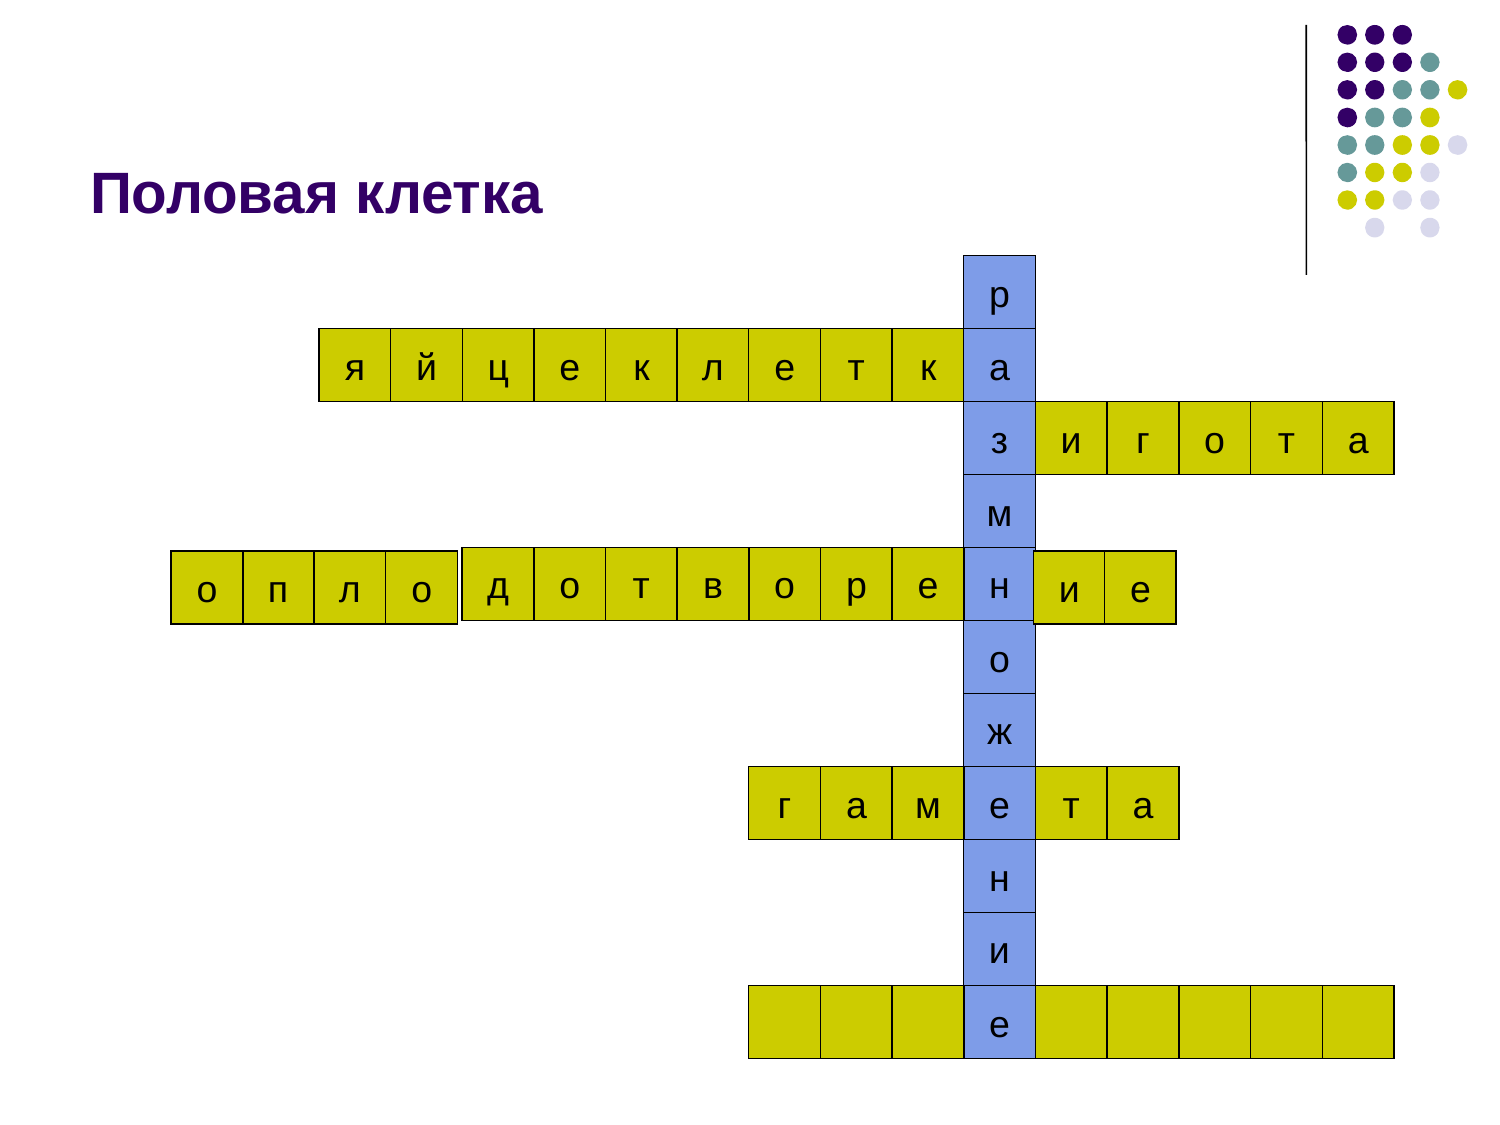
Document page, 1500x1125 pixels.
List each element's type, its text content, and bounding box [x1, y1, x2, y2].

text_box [1035, 401, 1251, 475]
text_box е [965, 985, 1033, 1059]
text_box е [535, 328, 605, 402]
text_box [748, 766, 965, 840]
text_box а [1107, 766, 1179, 840]
text_box т [820, 328, 892, 402]
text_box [241, 550, 458, 625]
text_box к [605, 328, 677, 402]
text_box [751, 547, 965, 621]
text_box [318, 328, 535, 402]
text_box и [963, 913, 1036, 985]
text_box н [963, 848, 1036, 913]
text_box е [748, 328, 820, 402]
text_box л [677, 328, 748, 402]
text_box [963, 693, 1036, 840]
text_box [963, 547, 1036, 692]
text_box т [1252, 401, 1322, 475]
text_box о [171, 550, 240, 624]
text_box д [462, 547, 531, 621]
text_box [1035, 985, 1251, 1059]
text_box [1252, 985, 1322, 1059]
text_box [748, 985, 965, 1059]
text_box к [892, 328, 958, 402]
text_box т [1041, 766, 1107, 840]
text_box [533, 547, 750, 621]
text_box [963, 401, 1036, 546]
text_box а [1322, 401, 1394, 475]
text_box е [1104, 550, 1177, 624]
text_box и [1041, 550, 1104, 624]
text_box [963, 255, 1036, 400]
title Половая клетка [74, 19, 1313, 233]
text_box [1322, 985, 1394, 1059]
